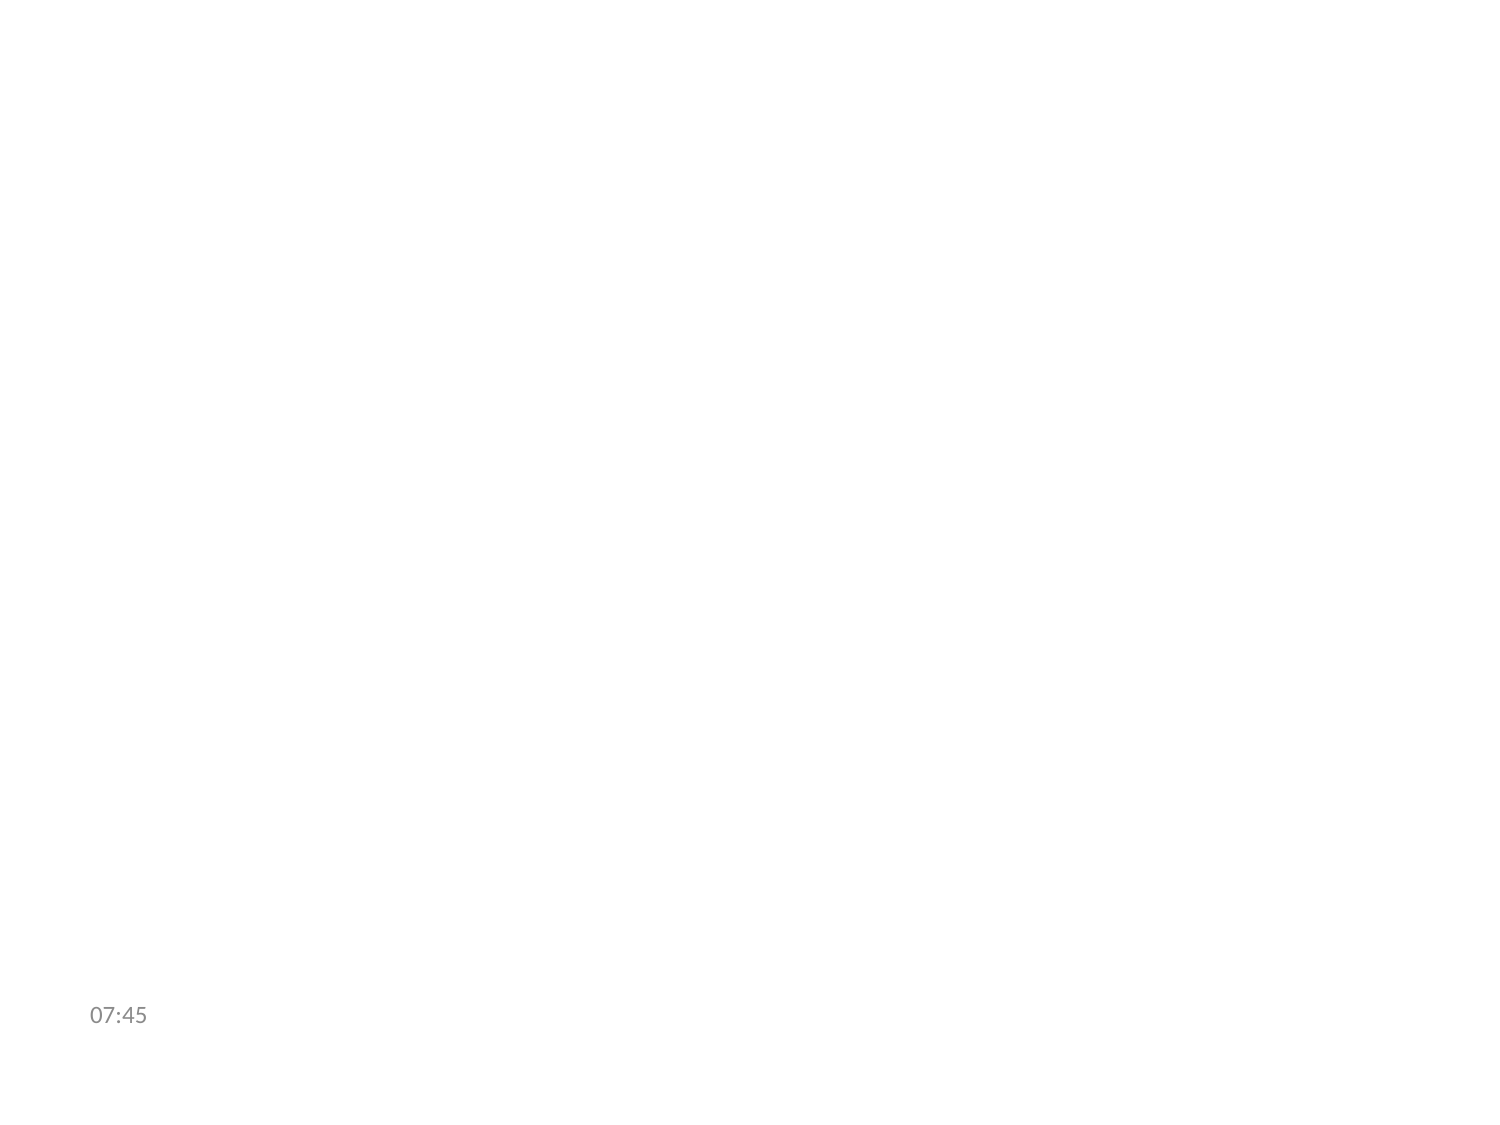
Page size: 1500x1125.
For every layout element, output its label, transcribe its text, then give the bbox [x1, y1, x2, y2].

text_box 15:35 [75, 983, 425, 1044]
